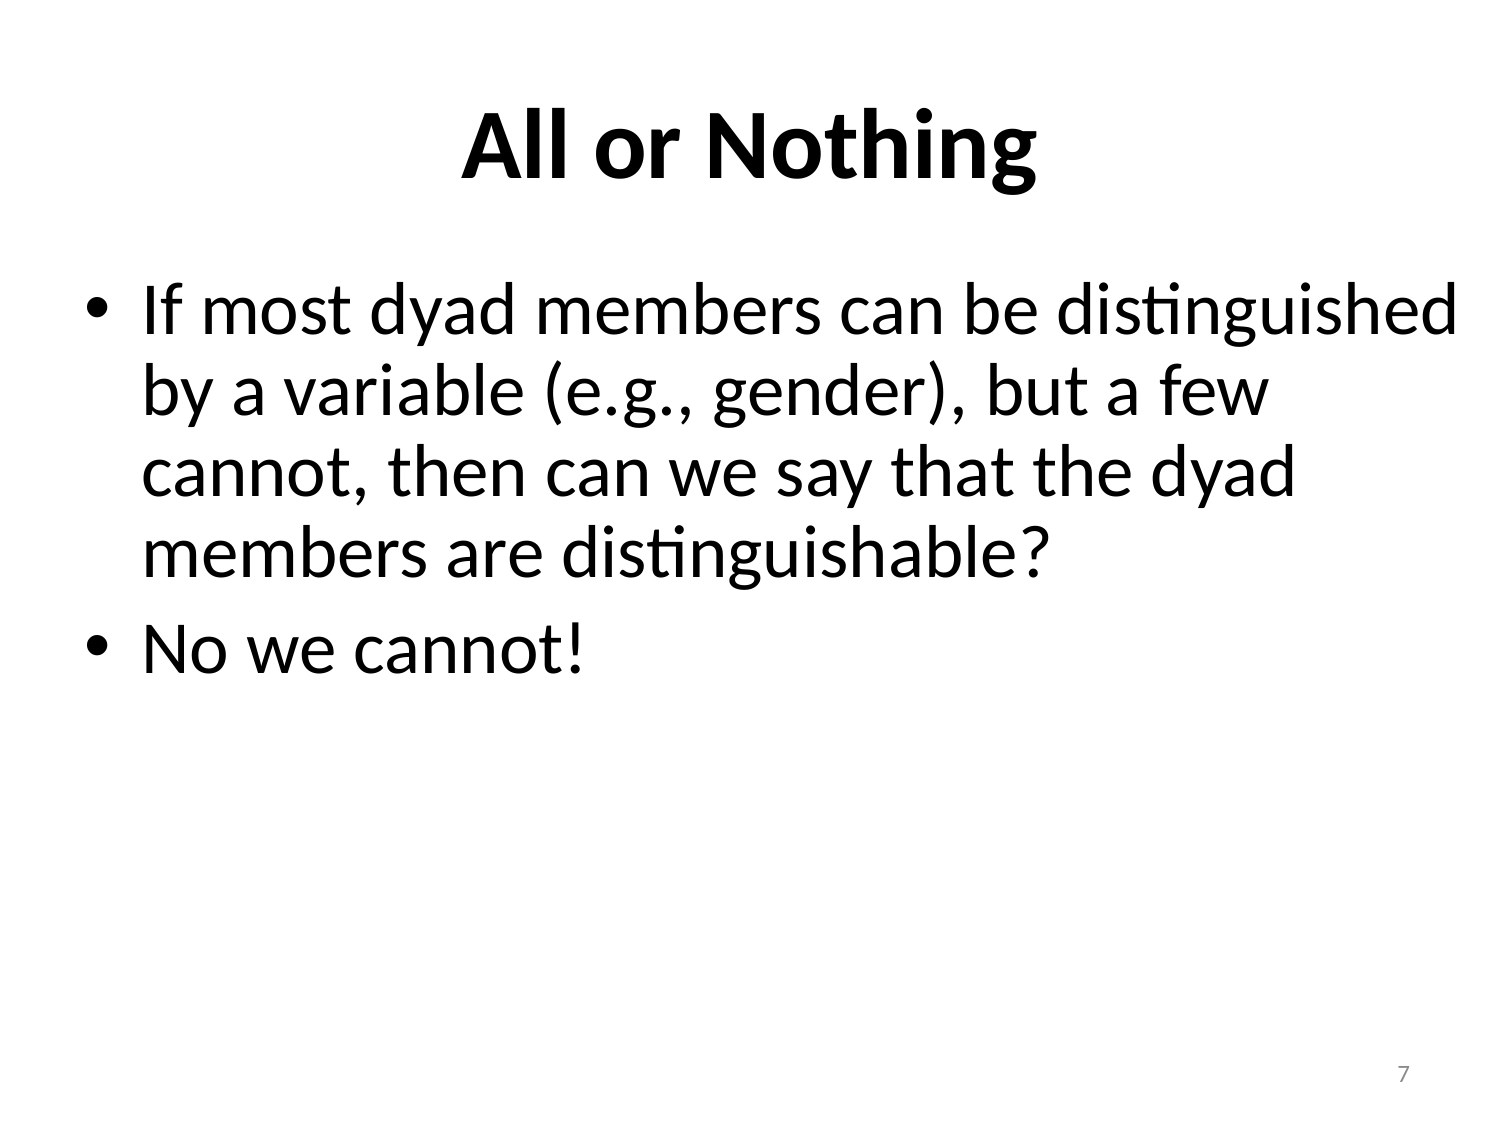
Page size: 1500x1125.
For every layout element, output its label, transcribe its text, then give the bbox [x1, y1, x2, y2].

text_box 7 [1074, 1042, 1425, 1103]
title All or Nothing [0, 45, 1500, 233]
list If most dyad members can be distinguished by a variable (e.g., gender), but a few cannot, then can we say that the dyad members are distinguishable? No we cannot! [70, 262, 1500, 1125]
